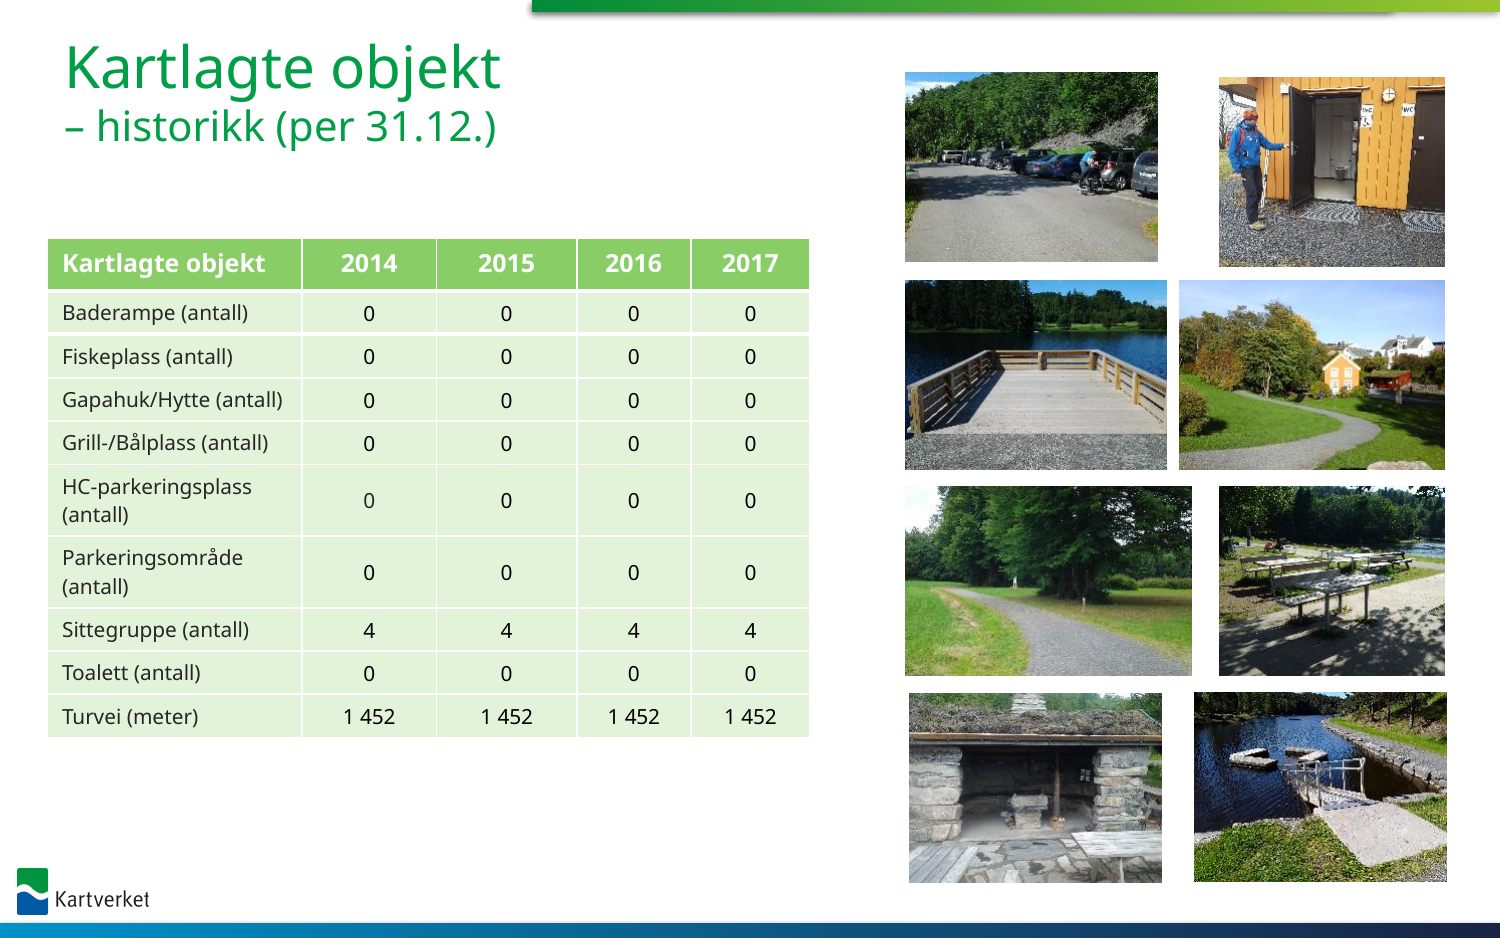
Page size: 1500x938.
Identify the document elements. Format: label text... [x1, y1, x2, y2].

picture [1179, 280, 1445, 470]
picture [909, 693, 1163, 884]
table_cell 4 [692, 609, 809, 650]
table_cell Toalett (antall) [48, 652, 301, 693]
picture [1219, 77, 1445, 267]
table_header Kartlagte objekt [48, 239, 301, 289]
text_box Kartlagte objekt – historikk (per 31.12.) [49, 14, 1431, 158]
table_cell 0 [303, 422, 436, 464]
table_cell 0 [303, 537, 436, 607]
table_cell 0 [692, 652, 809, 693]
table_cell 1 452 [303, 695, 436, 737]
table_header 2014 [303, 239, 436, 289]
table_cell 0 [437, 379, 576, 420]
table_cell 4 [437, 609, 576, 650]
table_cell 0 [578, 293, 690, 332]
table_header 2017 [692, 239, 809, 289]
picture [1219, 486, 1445, 676]
table_cell 0 [578, 379, 690, 420]
picture [905, 486, 1193, 676]
table_cell 0 [692, 465, 809, 535]
table_cell 0 [692, 422, 809, 464]
table_cell 0 [303, 336, 436, 377]
picture [905, 280, 1167, 470]
table_cell 0 [303, 465, 436, 535]
picture [905, 72, 1158, 262]
table_cell 0 [578, 537, 690, 607]
table_cell HC-parkeringsplass (antall) [48, 465, 301, 535]
table_cell Grill-/Bålplass (antall) [48, 422, 301, 464]
table_cell 0 [303, 652, 436, 693]
table_cell 1 452 [578, 695, 690, 737]
table_cell Fiskeplass (antall) [48, 336, 301, 377]
table_cell Sittegruppe (antall) [48, 609, 301, 650]
table_cell 0 [578, 422, 690, 464]
table_cell 0 [437, 537, 576, 607]
table_cell 4 [303, 609, 436, 650]
table_header 2015 [437, 239, 576, 289]
table_cell 0 [437, 422, 576, 464]
table_cell Baderampe (antall) [48, 293, 301, 332]
table_cell 0 [437, 652, 576, 693]
table_cell 0 [692, 379, 809, 420]
table_cell 0 [578, 336, 690, 377]
table_cell Turvei (meter) [48, 695, 301, 737]
table_cell 0 [303, 293, 436, 332]
table_cell 0 [578, 465, 690, 535]
table_cell 0 [303, 379, 436, 420]
picture [1194, 692, 1448, 882]
table_cell 0 [692, 537, 809, 607]
table_cell 0 [437, 336, 576, 377]
table_cell 0 [578, 652, 690, 693]
table_cell 0 [437, 465, 576, 535]
table_cell 1 452 [437, 695, 576, 737]
table_header 2016 [578, 239, 690, 289]
table_cell Parkeringsområde (antall) [48, 537, 301, 607]
table_cell 0 [692, 293, 809, 332]
table_cell 1 452 [692, 695, 809, 737]
table_cell Gapahuk/Hytte (antall) [48, 379, 301, 420]
table_cell 0 [437, 293, 576, 332]
table_cell 4 [578, 609, 690, 650]
table_cell 0 [692, 336, 809, 377]
